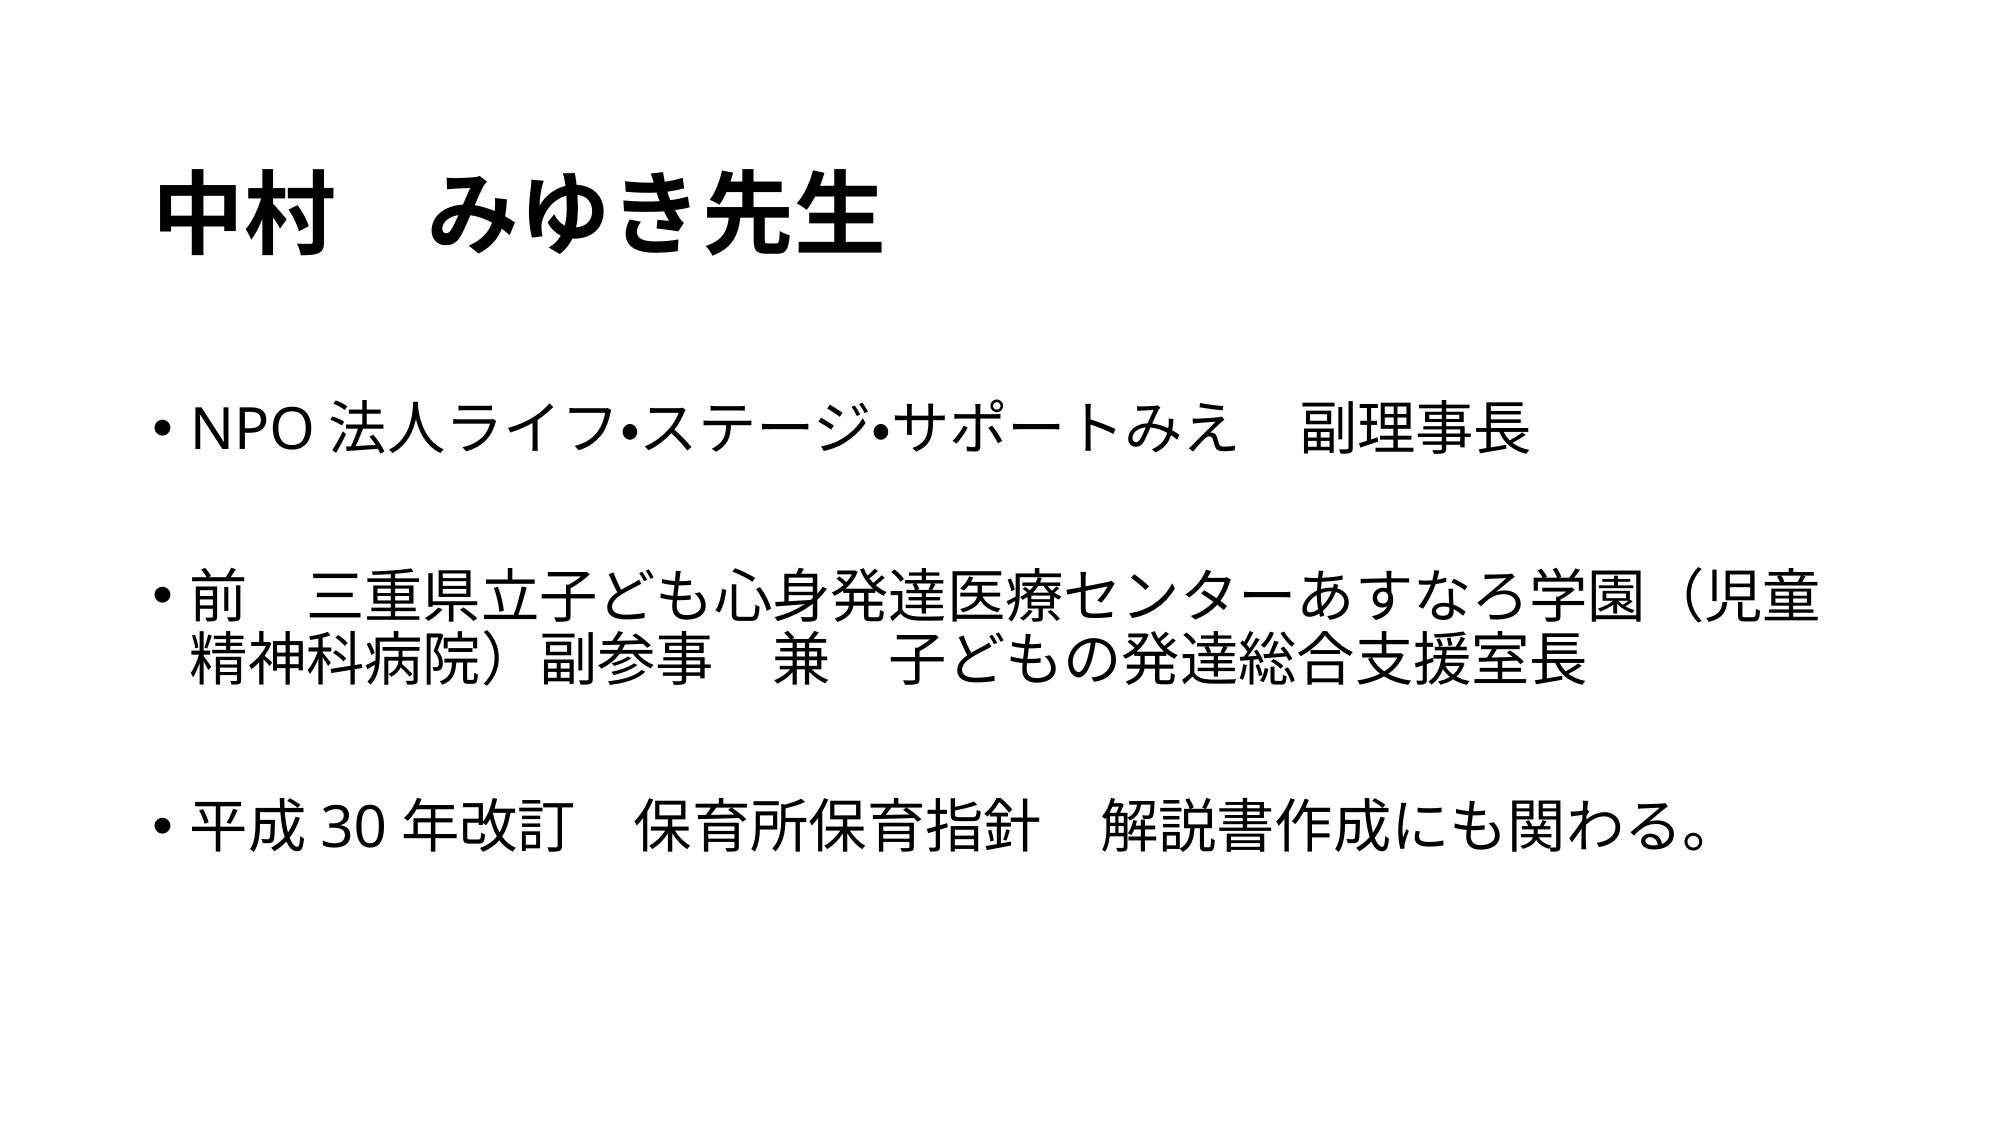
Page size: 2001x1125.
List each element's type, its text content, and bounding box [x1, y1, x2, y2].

title 中村 みゆき先生 [137, 141, 965, 294]
list NPO法人ライフ・ステージ・サポートみえ 副理事長 前 三重県立子ども心身発達医療センターあすなろ学園（児童精神科病院）副参事 兼 子どもの発達総合支援室長 平成30年改訂 保育所保育指針 解説書作成にも関わる。 [137, 391, 1863, 898]
